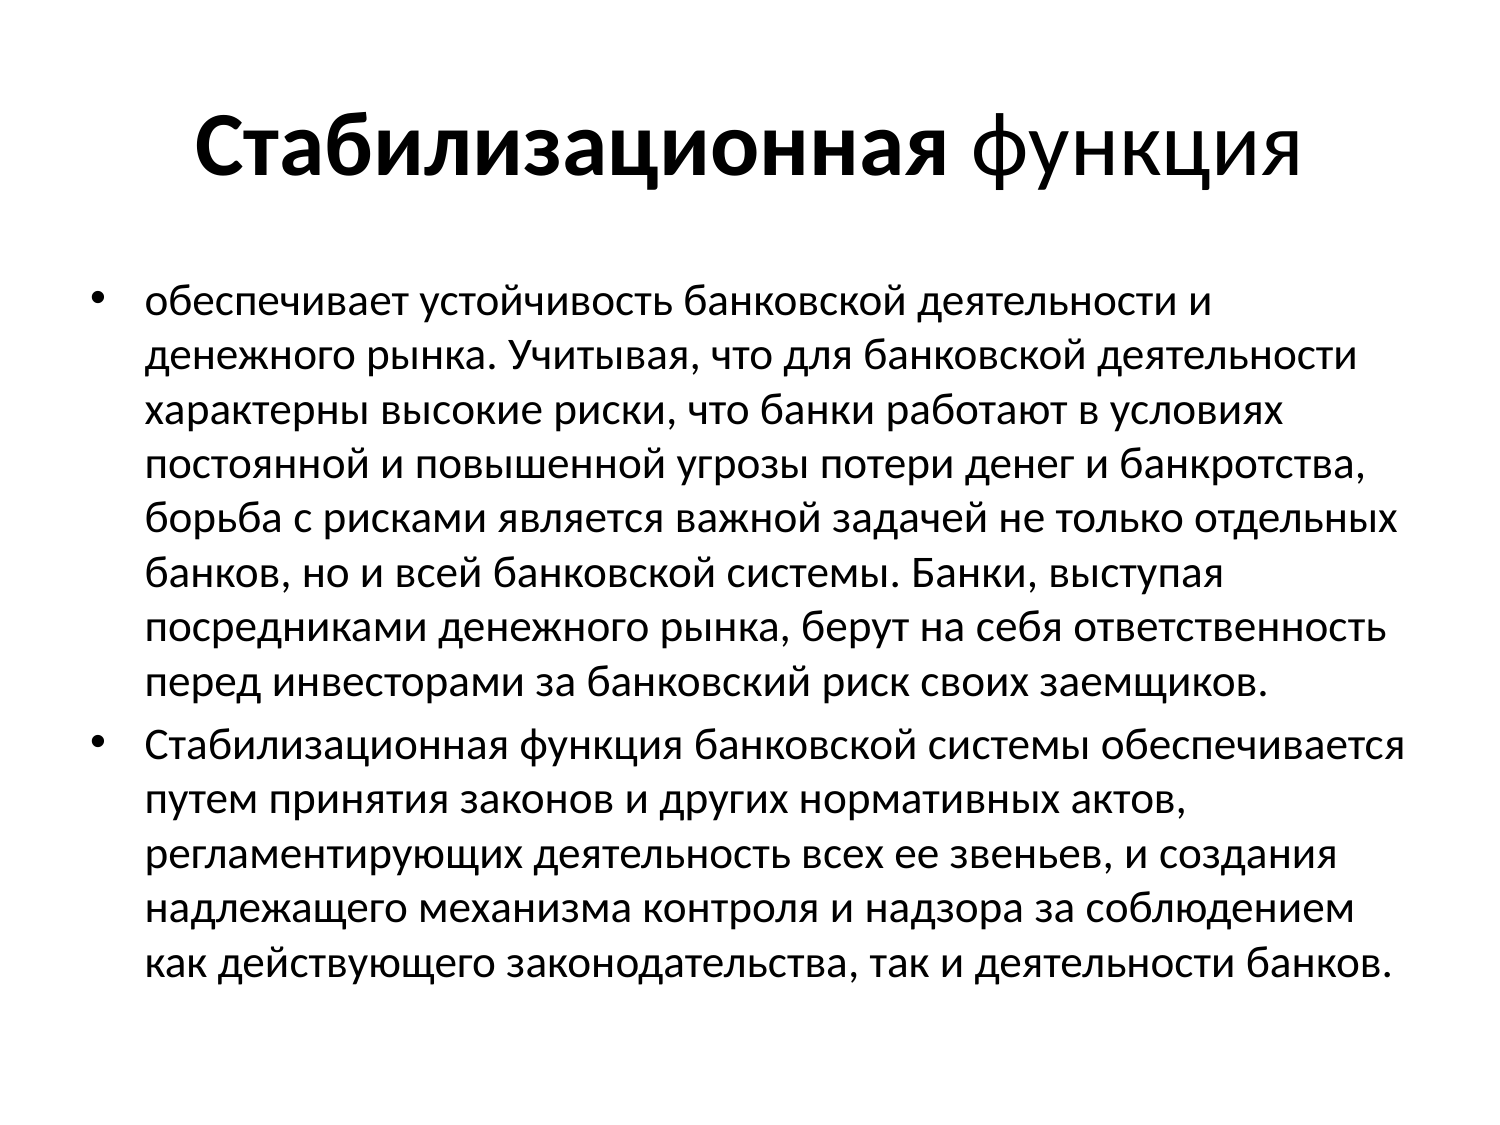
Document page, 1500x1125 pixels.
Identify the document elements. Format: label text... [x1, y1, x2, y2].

list обеспечивает устойчивость банковской деятельности и денежного рынка. Учитывая, что для банковской деятельности характерны высокие риски, что банки работают в условиях постоянной и повышенной угрозы потери денег и банкротства, борьба с рисками является важной задачей не только отдельных банков, но и всей банковской системы. Банки, выступая посредниками денежного рынка, берут на себя ответственность перед инвесторами за банковский риск своих заемщиков. Стабилизационная функция банковской системы обеспечивается путем принятия законов и других нормативных актов, регламентирующих деятельность всех ее звеньев, и создания надлежащего механизма контроля и надзора за соблюдением как действующего законодательства, так и деятельности банков. [75, 262, 1425, 1005]
title Стабилизационная функция [75, 45, 1425, 233]
